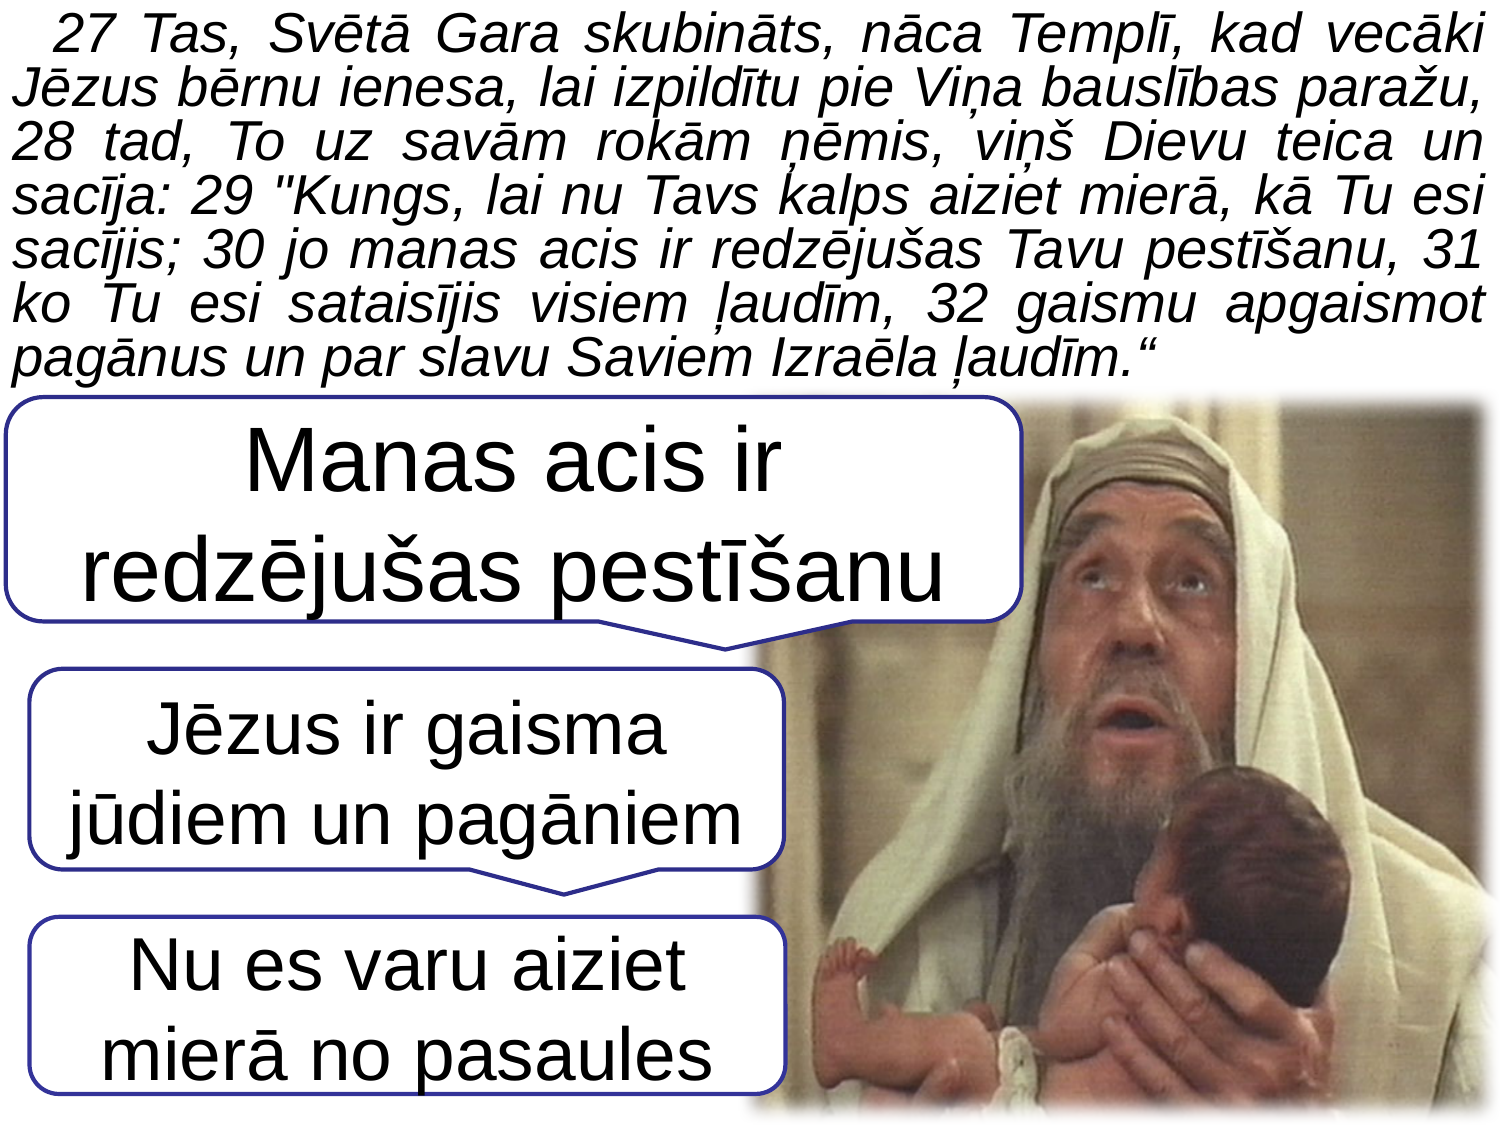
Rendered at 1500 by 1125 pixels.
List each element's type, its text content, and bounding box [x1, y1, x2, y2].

picture [737, 386, 1500, 1125]
text_box Jēzus ir gaisma jūdiem un pagāniem [27, 666, 732, 897]
text_box Manas acis ir redzējušas pestīšanu [3, 394, 732, 652]
list 27 Tas, Svētā Gara skubināts, nāca Templī, kad vecāki Jēzus bērnu ienesa, lai izpildītu pie Viņa bauslības paražu, 28 tad, To uz savām rokām ņēmis, viņš Dievu teica un sacīja: 29 "Kungs, lai nu Tavs kalps aiziet mierā, kā Tu esi sacījis; 30 jo manas acis ir redzējušas Tavu pestīšanu, 31 ko Tu esi sataisījis visiem ļaudīm, 32 gaismu apgaismot pagānus un par slavu Saviem Izraēla ļaudīm.“ [0, 0, 1500, 256]
text_box Nu es varu aiziet mierā no pasaules [27, 914, 732, 1097]
text_box [25, 0, 432, 159]
